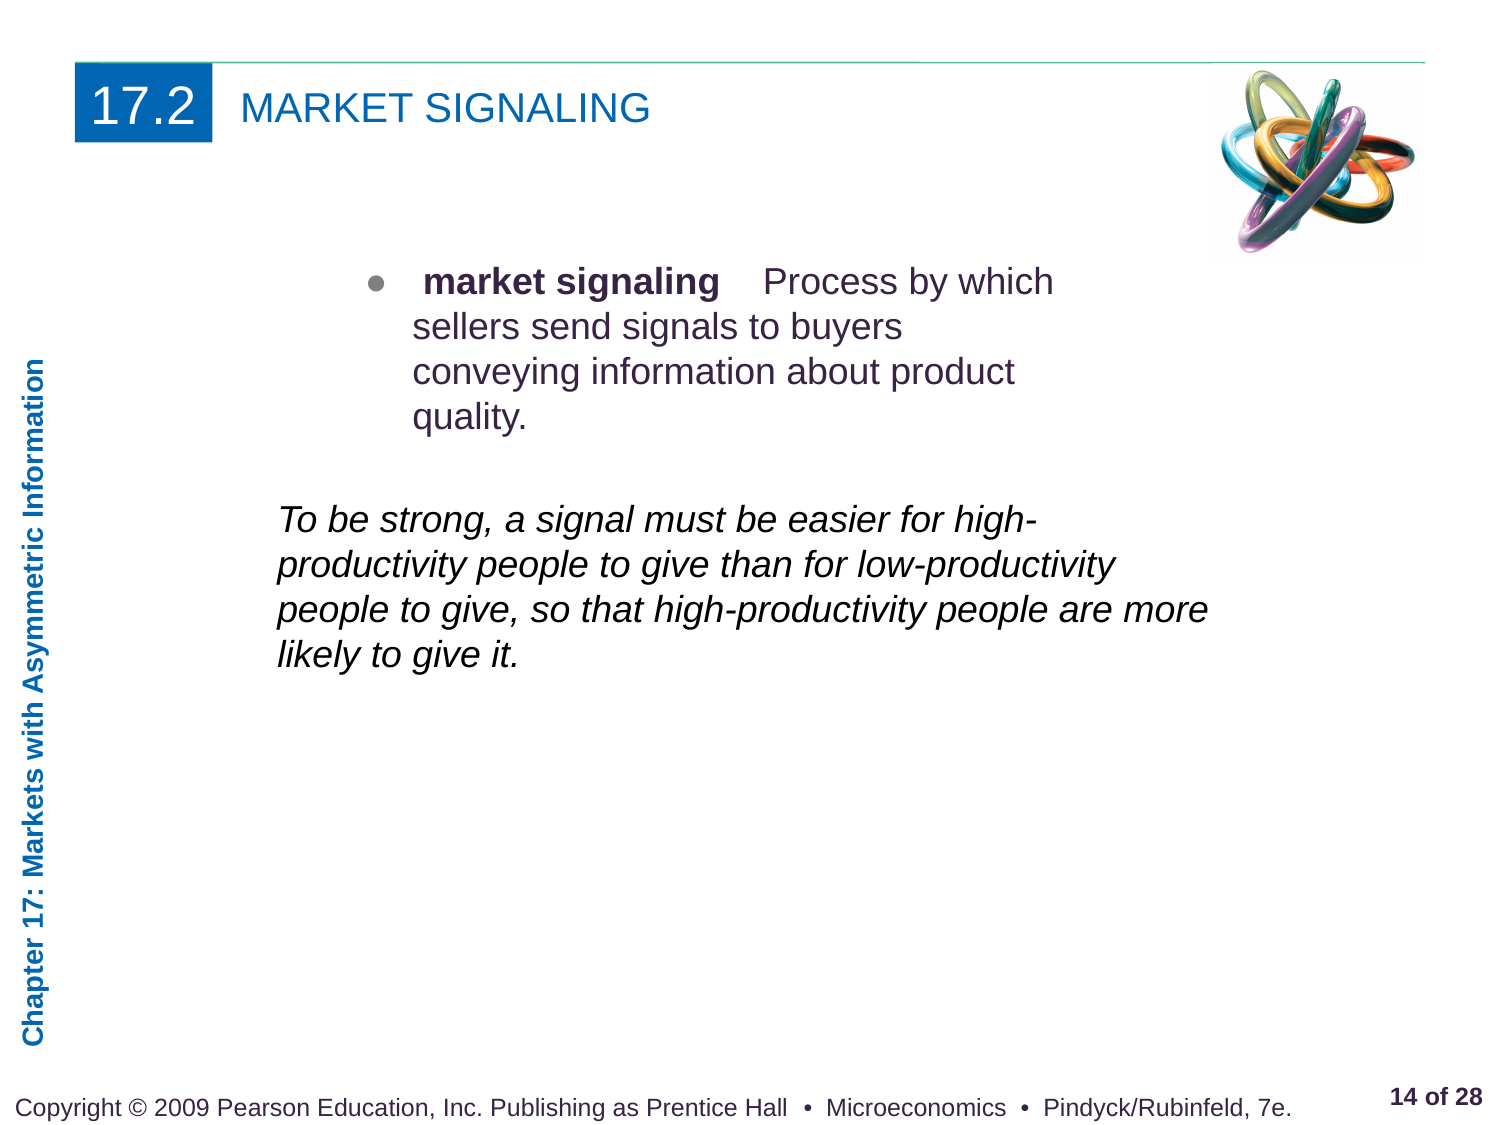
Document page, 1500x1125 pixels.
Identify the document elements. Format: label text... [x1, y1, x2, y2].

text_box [1420, 62, 1426, 69]
picture [1212, 63, 1422, 263]
text_box To be strong, a signal must be easier for high-productivity people to give than for low-productivity people to give, so that high-productivity people are more likely to give it. [262, 487, 1238, 683]
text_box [74, 62, 1213, 143]
text_box ● market signaling Process by which sellers send signals to buyers conveying information about product quality. [349, 249, 1088, 445]
